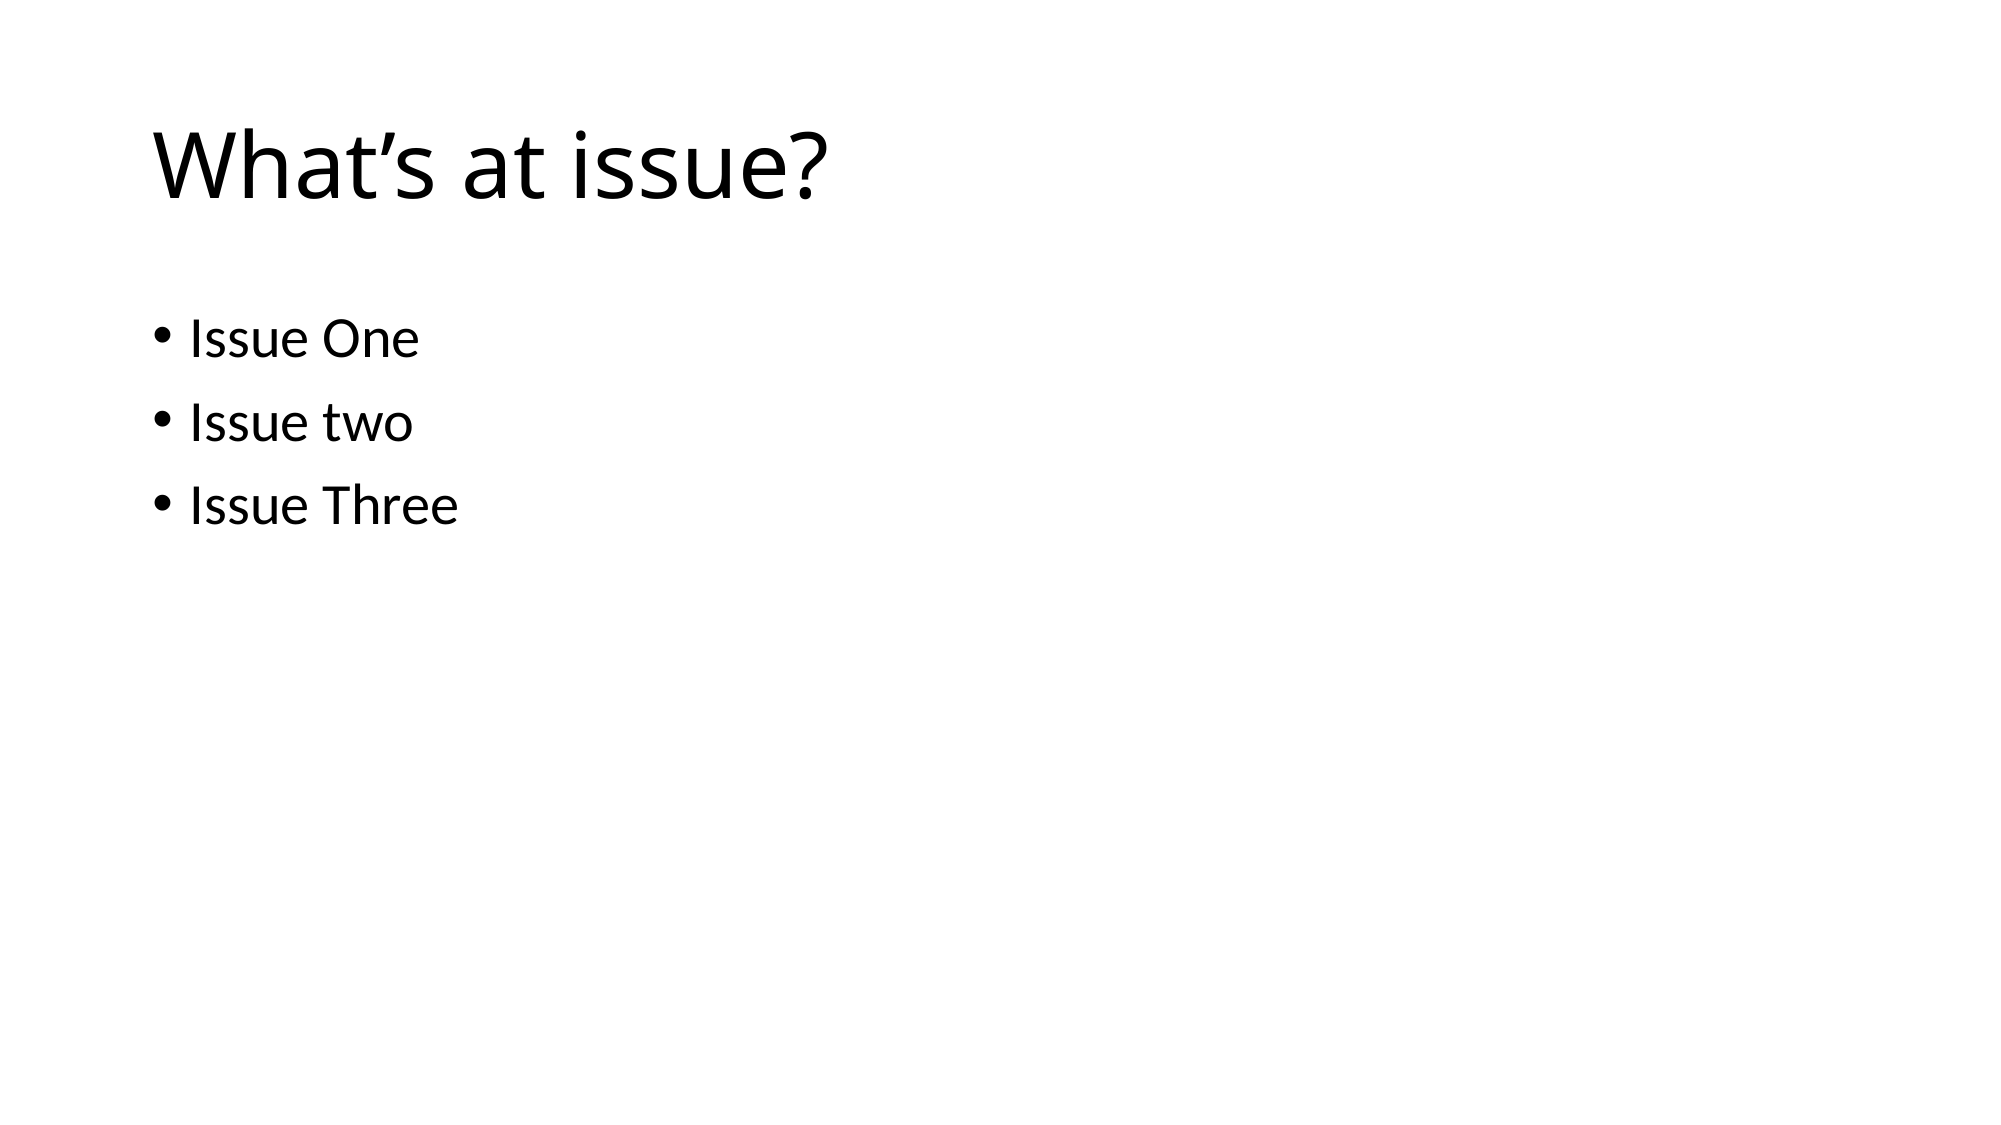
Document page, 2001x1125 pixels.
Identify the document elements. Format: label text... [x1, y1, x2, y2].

title What’s at issue? [137, 59, 1863, 278]
list Issue One Issue two Issue Three [137, 299, 1863, 1014]
